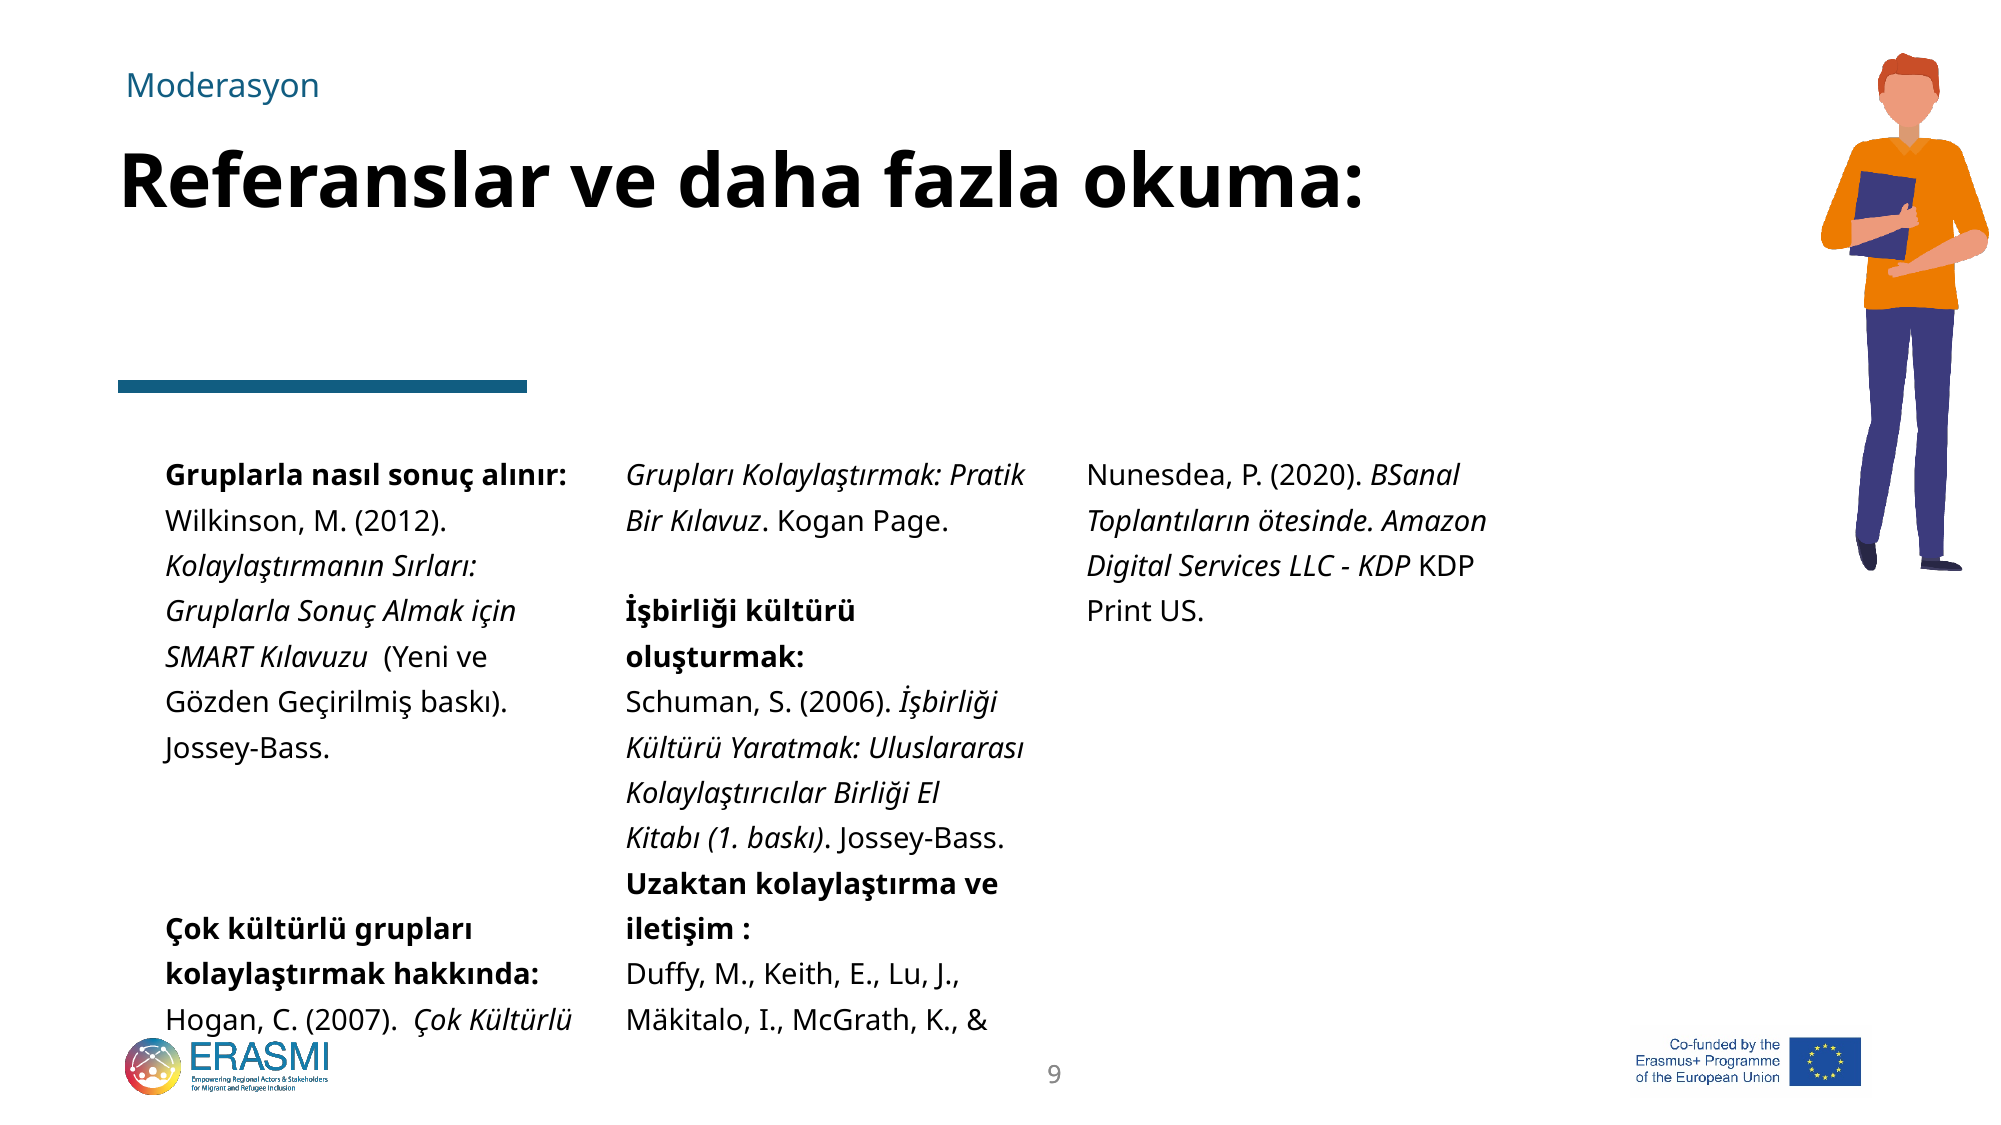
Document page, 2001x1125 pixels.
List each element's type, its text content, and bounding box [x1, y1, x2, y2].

list Gruplarla nasıl sonuç alınır: Wilkinson, M. (2012). Kolaylaştırmanın Sırları: Gruplarla Sonuç Almak için SMART Kılavuzu (Yeni ve Gözden Geçirilmiş baskı). Jossey-Bass. Çok kültürlü grupları kolaylaştırmak hakkında: Hogan, C. (2007). Çok Kültürlü Grupları Kolaylaştırmak: Pratik Bir Kılavuz. Kogan Page. İşbirliği kültürü oluşturmak: Schuman, S. (2006). İşbirliği Kültürü Yaratmak: Uluslararası Kolaylaştırıcılar Birliği El Kitabı (1. baskı). Jossey-Bass. Uzaktan kolaylaştırma ve iletişim : Duffy, M., Keith, E., Lu, J., Mäkitalo, I., McGrath, K., & Nunesdea, P. (2020). BSanal Toplantıların ötesinde. Amazon Digital Services LLC - KDP KDP Print US. [117, 445, 1962, 1042]
title Referanslar ve daha fazla okuma: [117, 138, 1472, 297]
picture [118, 1042, 332, 1098]
picture [1820, 53, 1989, 572]
picture [1630, 1042, 1872, 1098]
